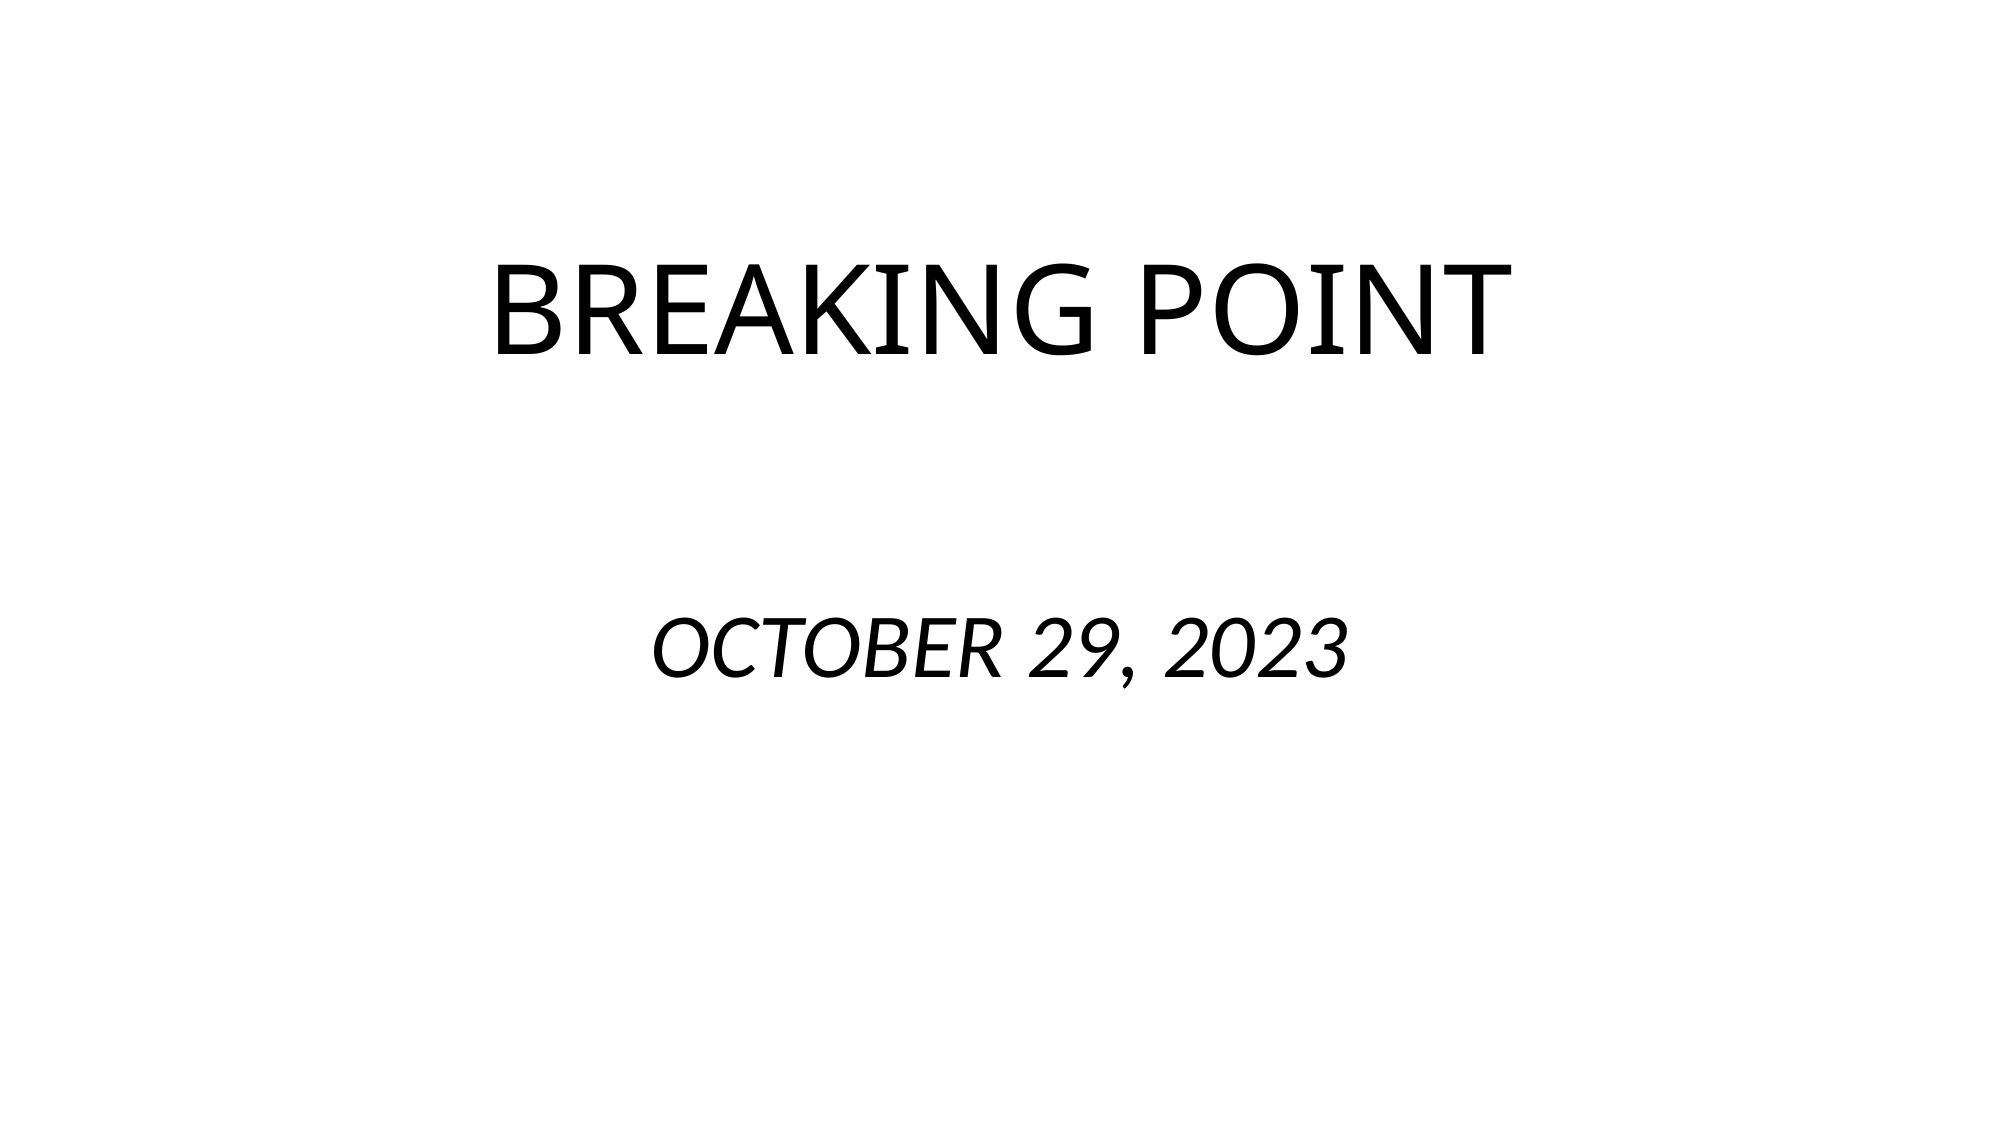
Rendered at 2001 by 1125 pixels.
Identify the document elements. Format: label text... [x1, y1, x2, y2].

title BREAKING POINT [249, 184, 1750, 389]
subtitle OCTOBER 29, 2023 [249, 590, 1750, 863]
